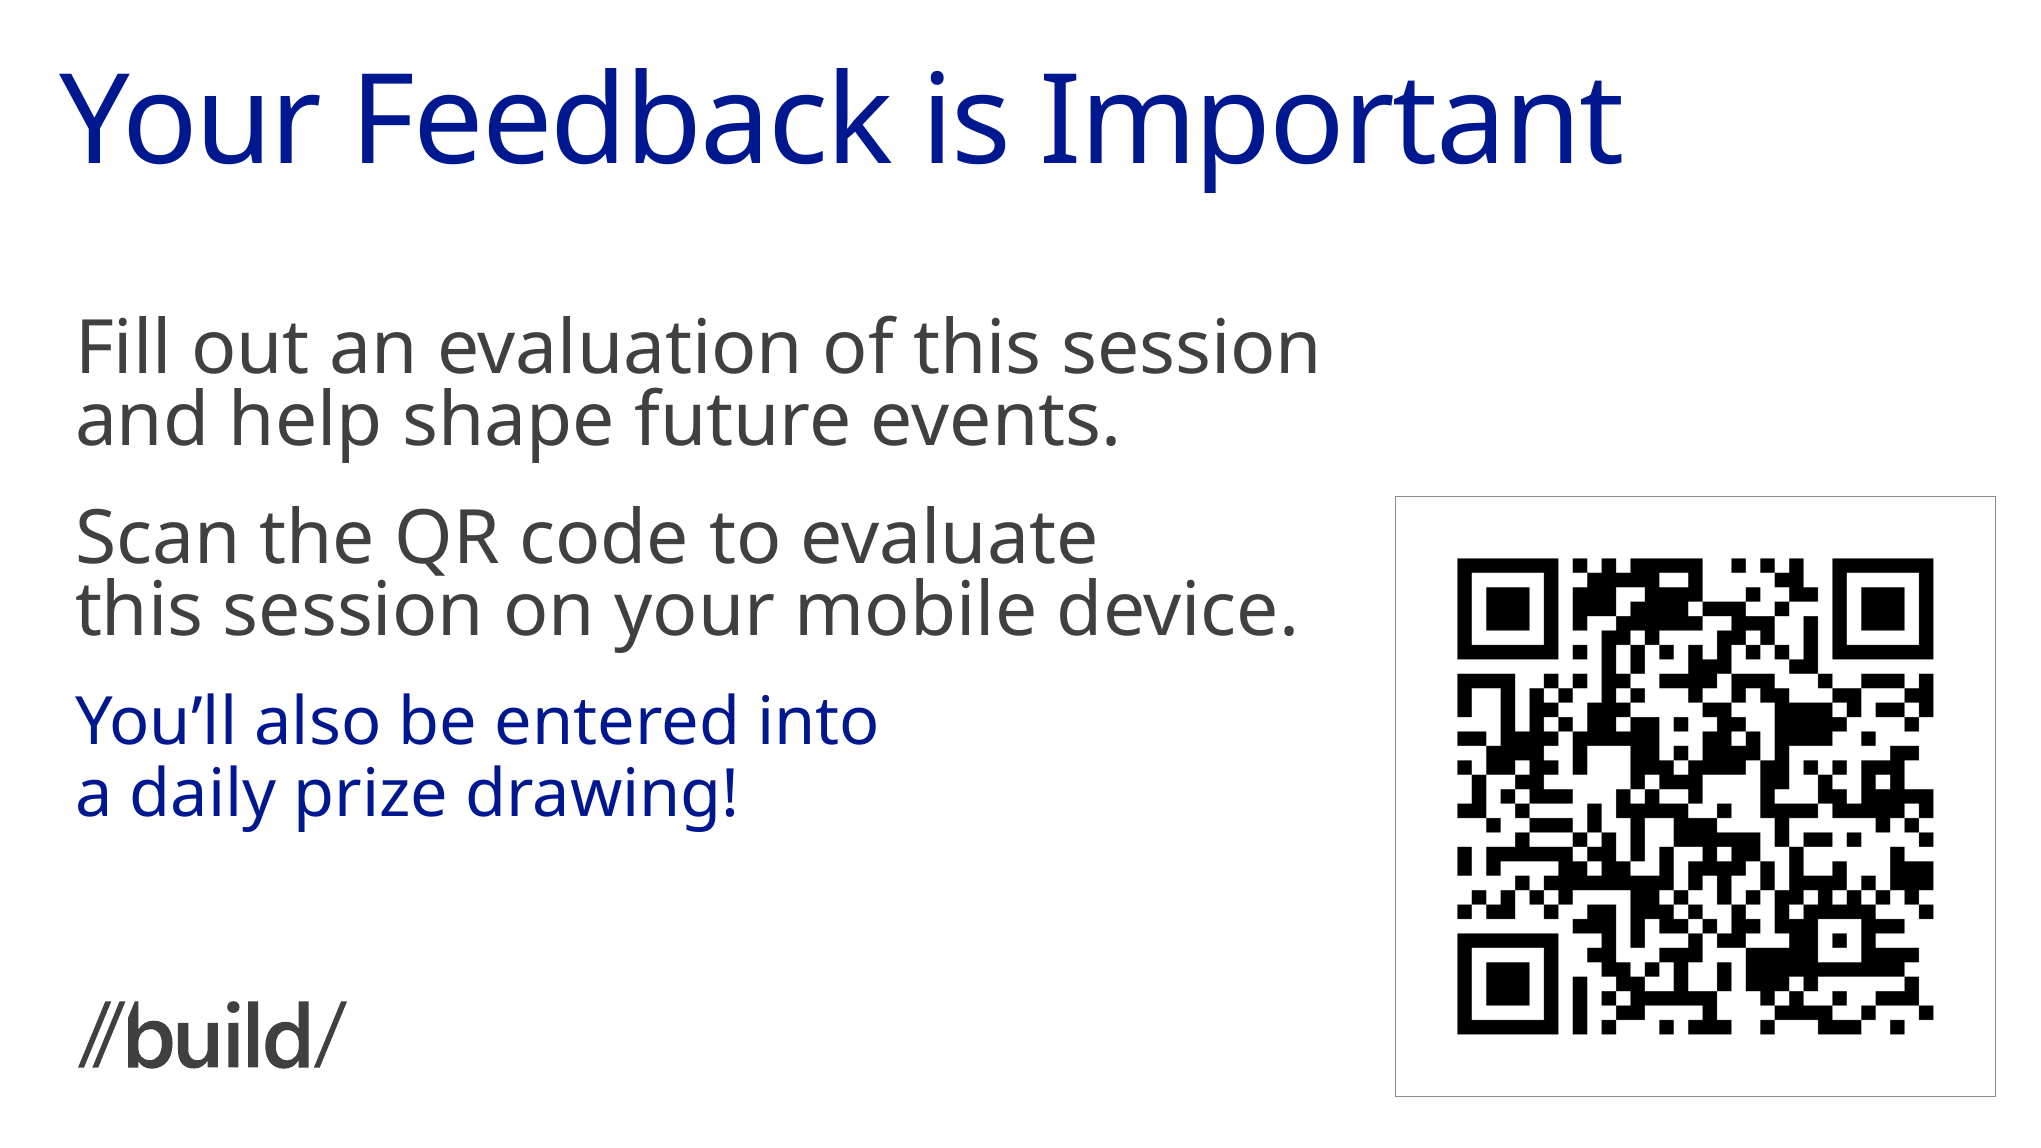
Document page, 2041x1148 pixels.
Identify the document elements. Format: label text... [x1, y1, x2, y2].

text_box Fill out an evaluation of this session and help shape future events. Scan the QR code to evaluate this session on your mobile device. You’ll also be entered into a daily prize drawing! [45, 291, 1995, 649]
text_box [227, 1001, 240, 1013]
text_box Your Feedback is Important [45, 48, 1996, 199]
text_box [92, 1001, 126, 1068]
text_box [248, 1001, 259, 1068]
text_box [78, 1001, 112, 1068]
text_box [128, 1001, 173, 1069]
text_box [177, 1022, 218, 1069]
picture [1394, 496, 1996, 1097]
text_box [265, 1001, 309, 1069]
text_box [313, 1001, 348, 1068]
text_box [228, 1022, 239, 1068]
